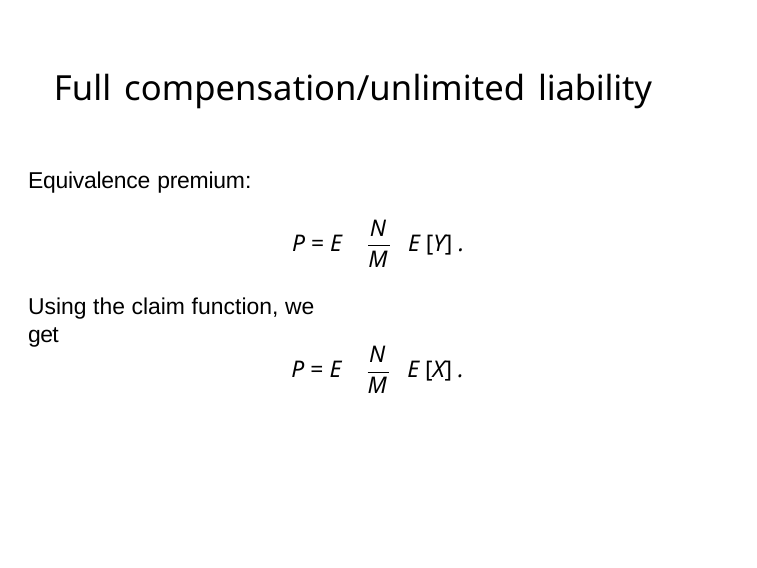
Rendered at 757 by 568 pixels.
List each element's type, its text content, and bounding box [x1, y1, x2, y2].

text_box M [366, 247, 392, 272]
text_box P = E [289, 352, 352, 383]
text_box Equivalence premium: [26, 164, 255, 194]
text_box [351, 320, 406, 374]
text_box [351, 194, 407, 247]
text_box Using the claim function, we get [26, 289, 351, 347]
text_box E [Y] . [406, 226, 466, 257]
text_box P = E [289, 226, 353, 257]
title Full compensation/unlimited liability [51, 36, 705, 134]
text_box M [365, 374, 392, 398]
text_box E [X] . [405, 352, 467, 383]
